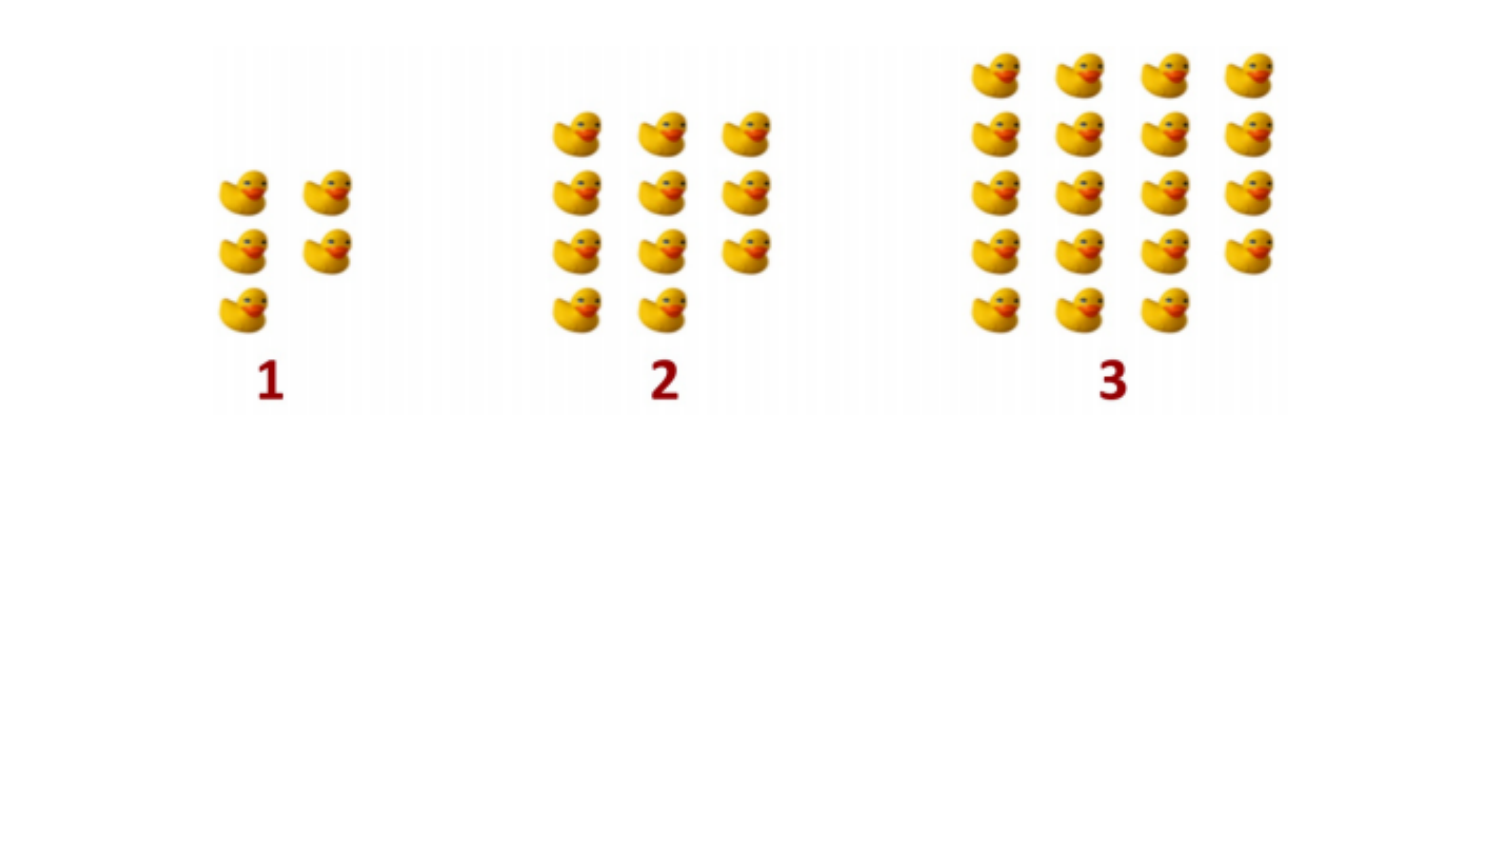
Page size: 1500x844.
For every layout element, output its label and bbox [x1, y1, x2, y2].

picture [212, 46, 1288, 416]
